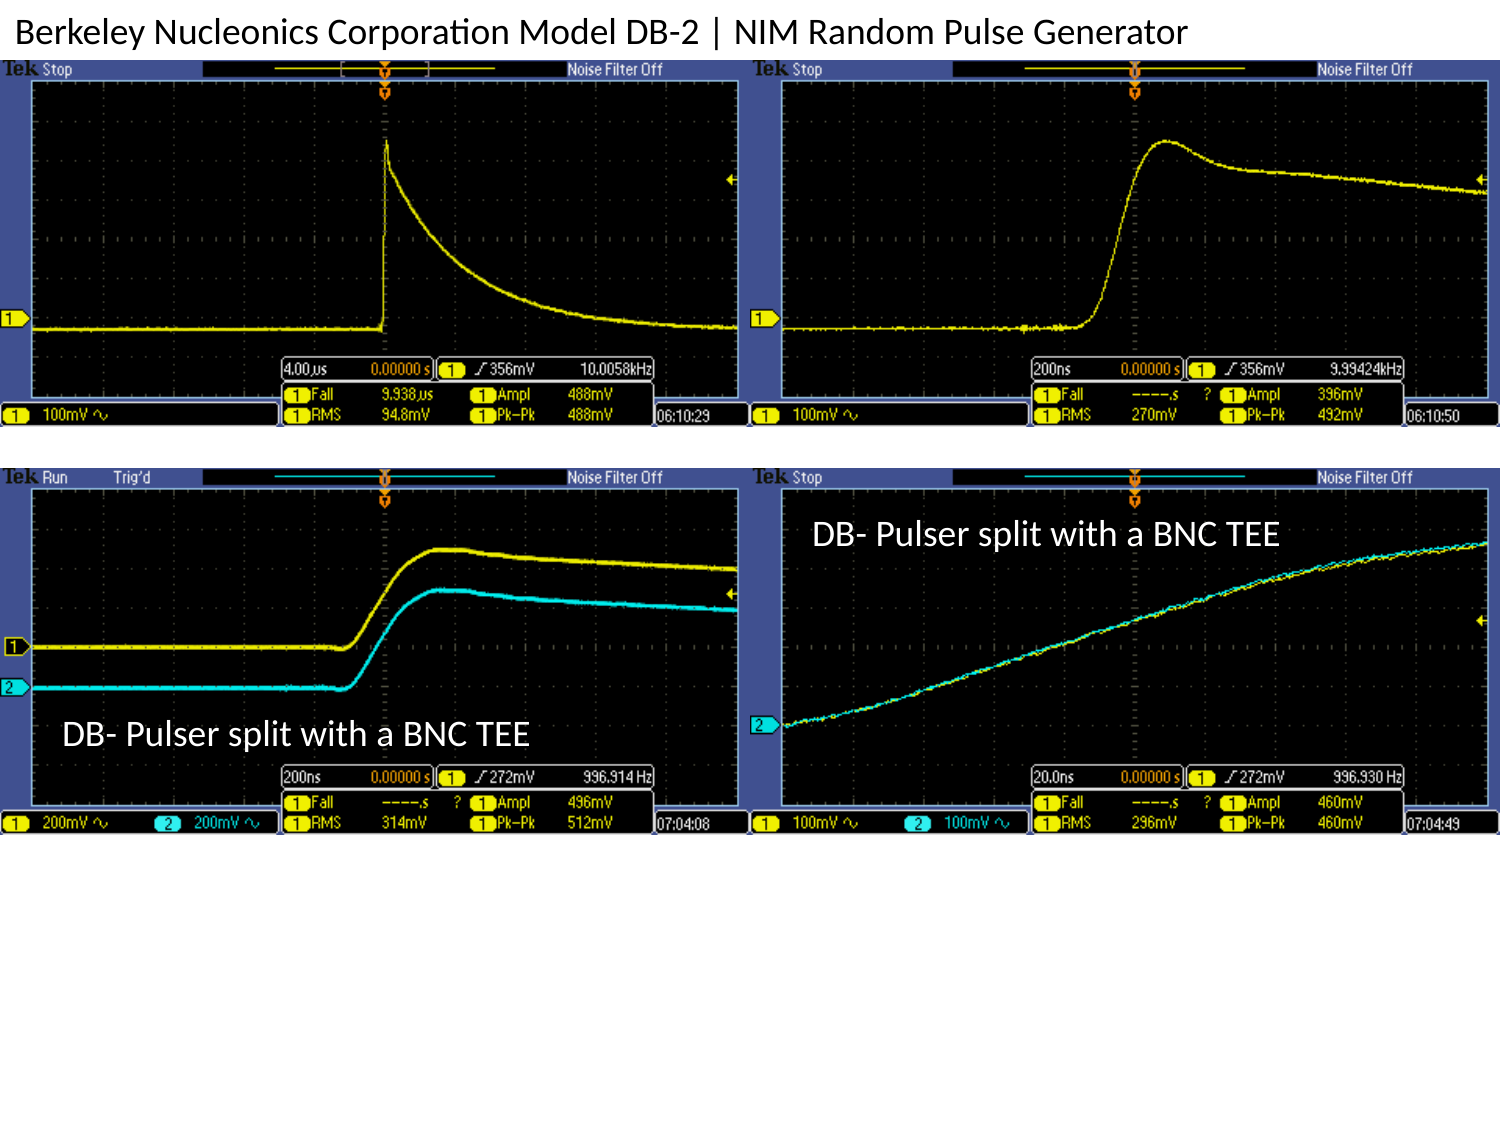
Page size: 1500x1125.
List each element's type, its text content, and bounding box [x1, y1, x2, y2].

text_box Berkeley Nucleonics Corporation Model DB-2 | NIM Random Pulse Generator [0, 0, 1500, 60]
picture [0, 468, 1500, 835]
picture [0, 60, 1500, 427]
